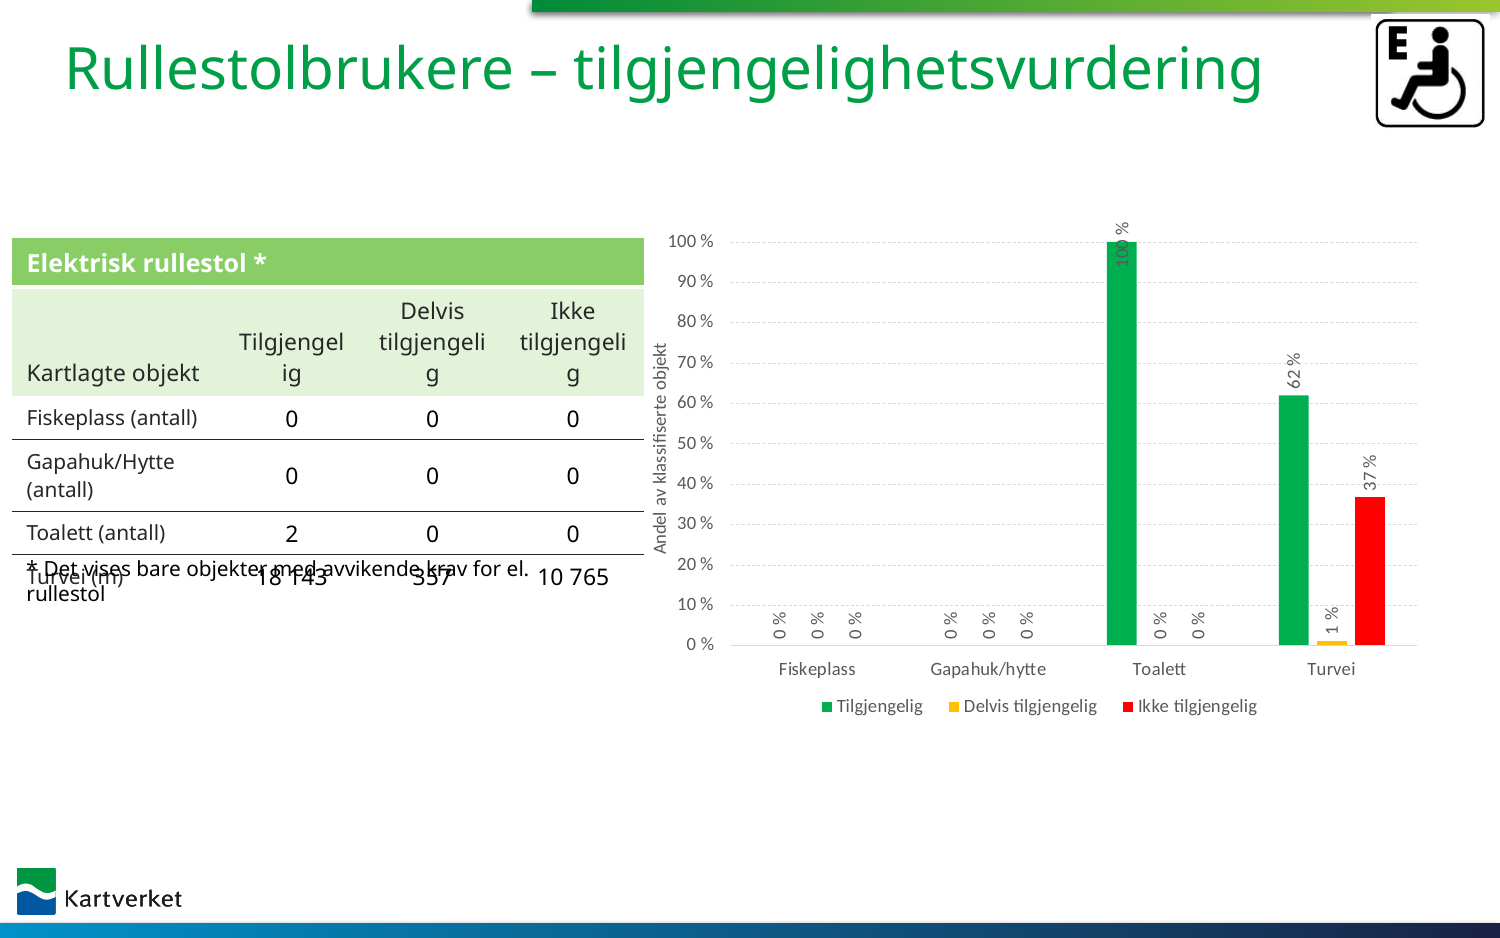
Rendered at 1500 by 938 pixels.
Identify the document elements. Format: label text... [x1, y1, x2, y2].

table_cell 0 [362, 396, 503, 439]
table_cell Toalett (antall) [12, 512, 222, 548]
table_cell Delvis tilgjengelig [362, 289, 503, 396]
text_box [1371, 13, 1491, 133]
text_box * Det vises bare objekter med avvikende krav for el. rullestol [11, 548, 597, 613]
table_cell Ikke tilgjengelig [503, 289, 638, 396]
table_header Elektrisk rullestol * [12, 238, 638, 285]
picture [643, 218, 1428, 728]
table_cell Gapahuk/Hytte (antall) [12, 440, 222, 511]
table_cell Kartlagte objekt [12, 289, 222, 396]
table_cell 0 [503, 512, 638, 554]
table_cell 0 [362, 440, 503, 511]
table_cell Tilgjengelig [222, 289, 362, 396]
table_cell 0 [222, 396, 362, 439]
table_cell 10 765 [597, 555, 638, 598]
table_cell 0 [503, 396, 638, 439]
text_box Rullestolbrukere – tilgjengelighetsvurdering [49, 12, 1372, 109]
table_cell Fiskeplass (antall) [12, 396, 222, 439]
table_cell 2 [222, 512, 362, 548]
table_cell 0 [362, 512, 503, 548]
table_cell 0 [503, 440, 638, 511]
table_cell 0 [222, 440, 362, 511]
